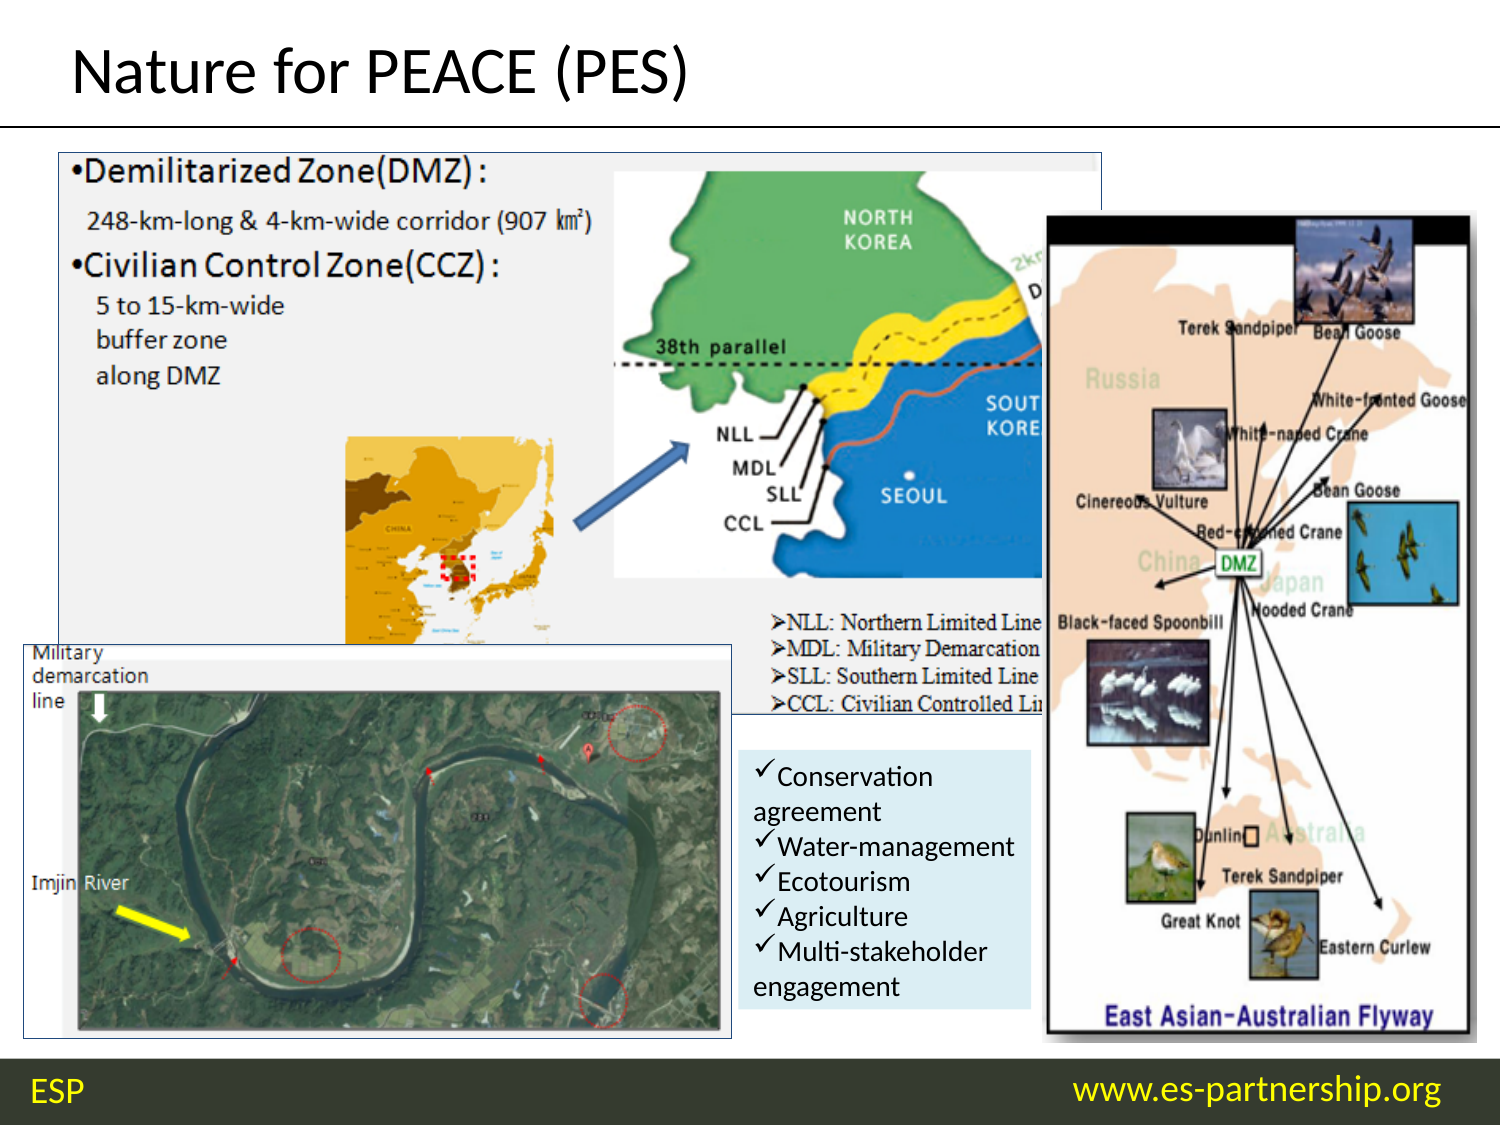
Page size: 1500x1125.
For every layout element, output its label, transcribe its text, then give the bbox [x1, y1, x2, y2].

text_box Conservation agreement Water-management Ecotourism Agriculture Multi-stakeholder engagement [738, 749, 1032, 1010]
text_box ESP [15, 1058, 100, 1119]
picture [23, 152, 1477, 1043]
text_box Nature for PEACE (PES) [56, 19, 707, 114]
text_box www.es-partnership.org [1057, 1056, 1457, 1117]
